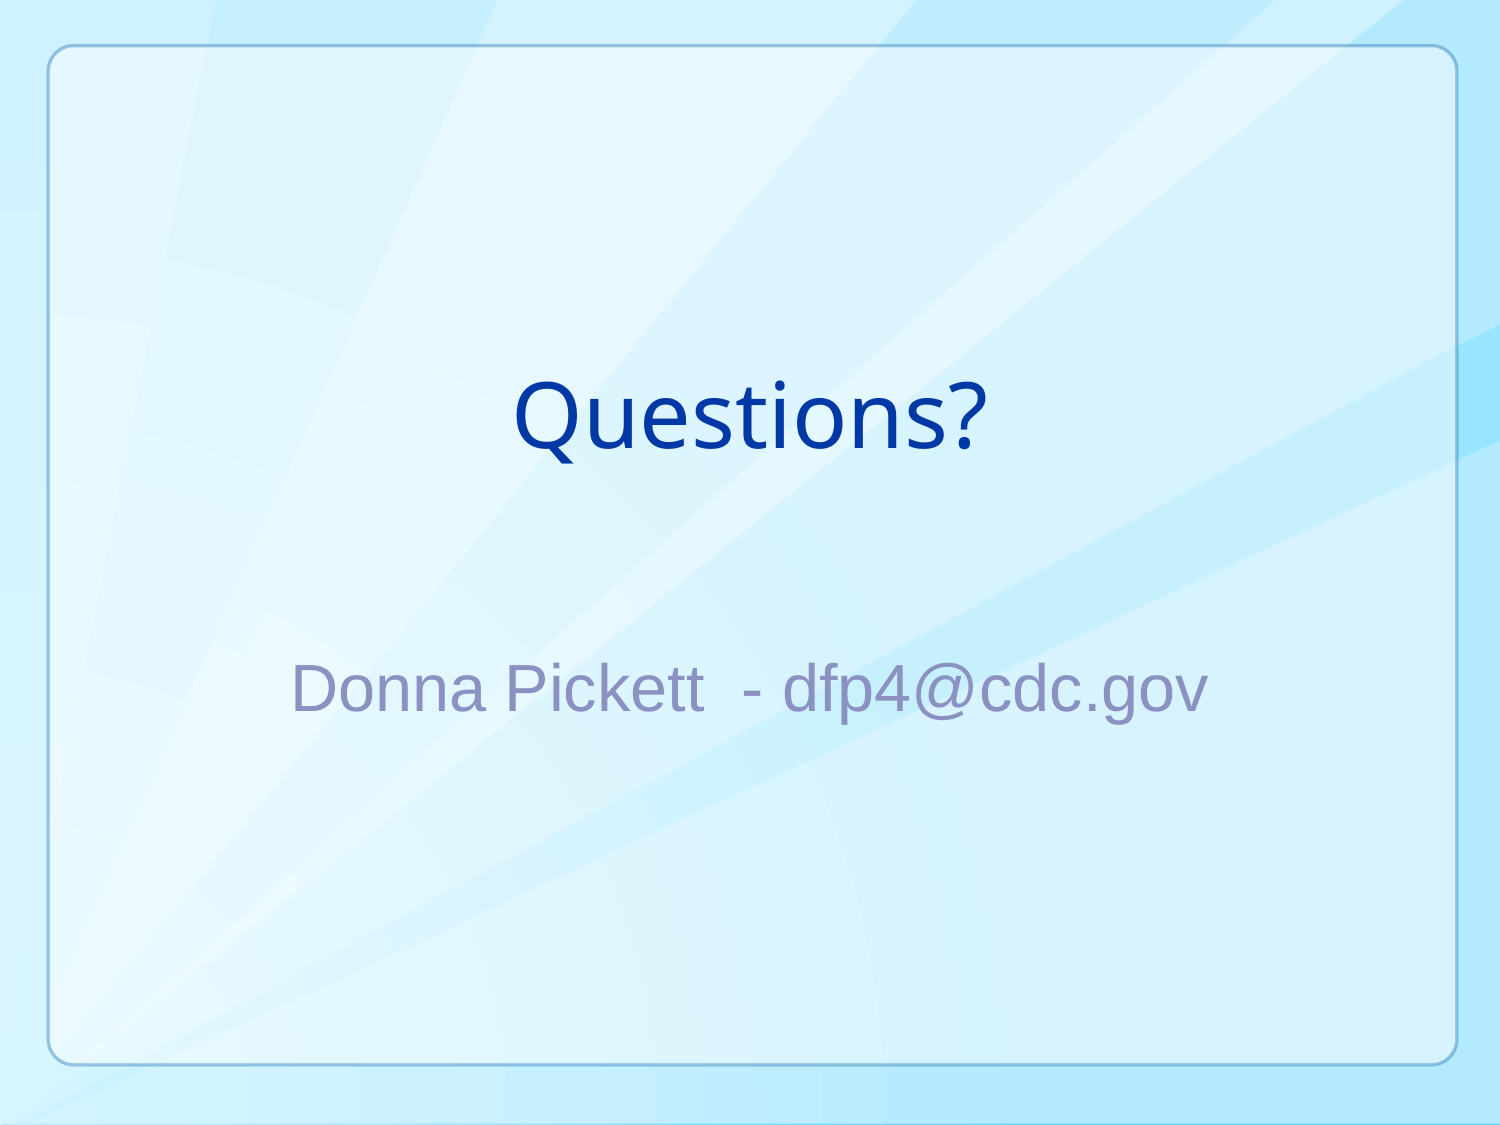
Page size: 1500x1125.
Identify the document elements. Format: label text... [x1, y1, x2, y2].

subtitle Donna Pickett - dfp4@cdc.gov [225, 637, 1275, 925]
title Questions? [112, 349, 1388, 591]
picture [0, 0, 1500, 1125]
